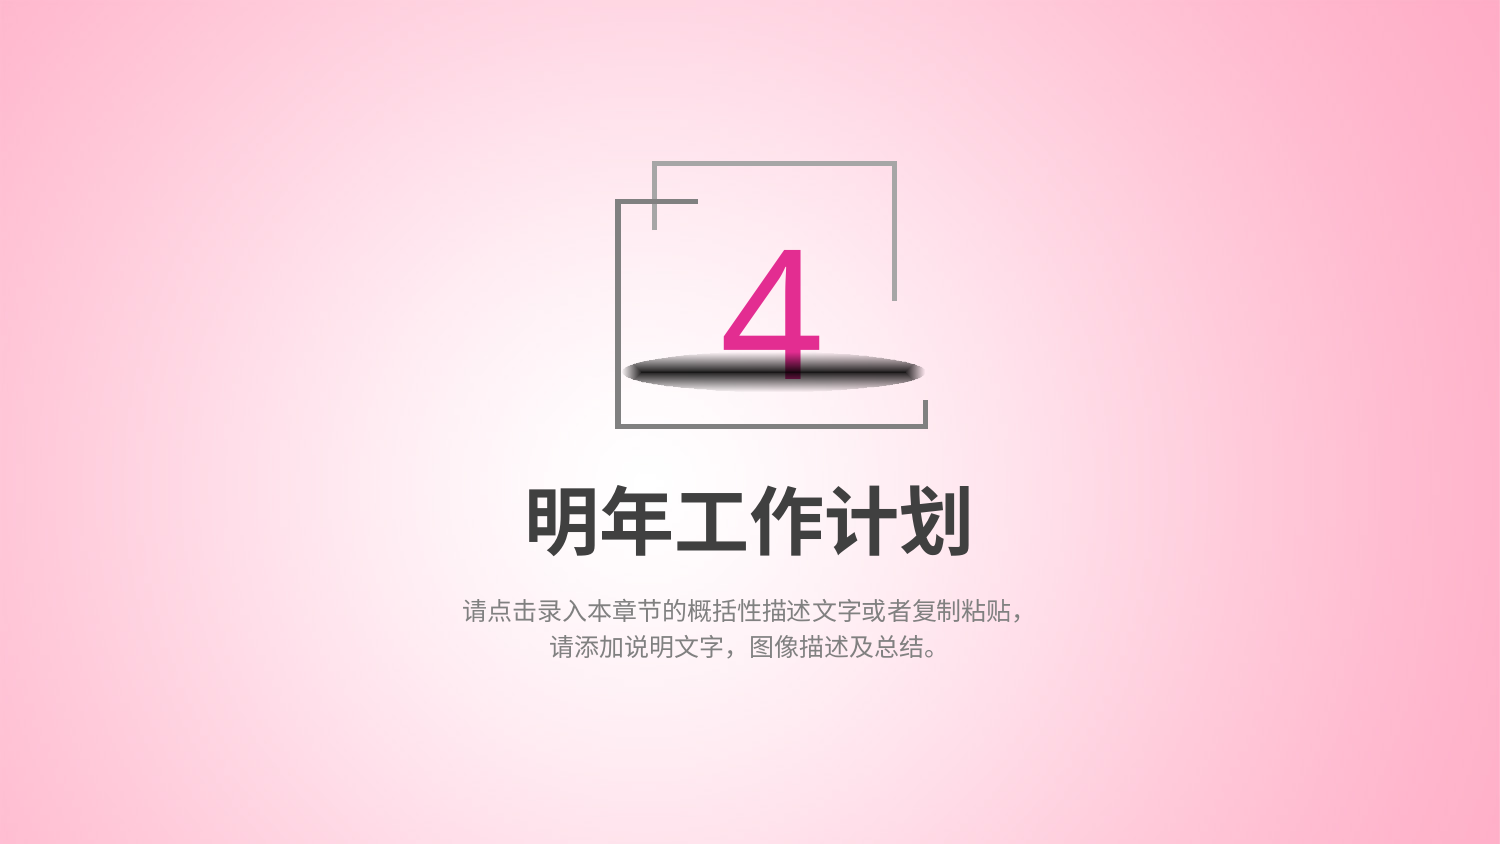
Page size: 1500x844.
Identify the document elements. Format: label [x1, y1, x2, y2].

picture [0, 0, 1500, 844]
text_box [621, 191, 926, 424]
